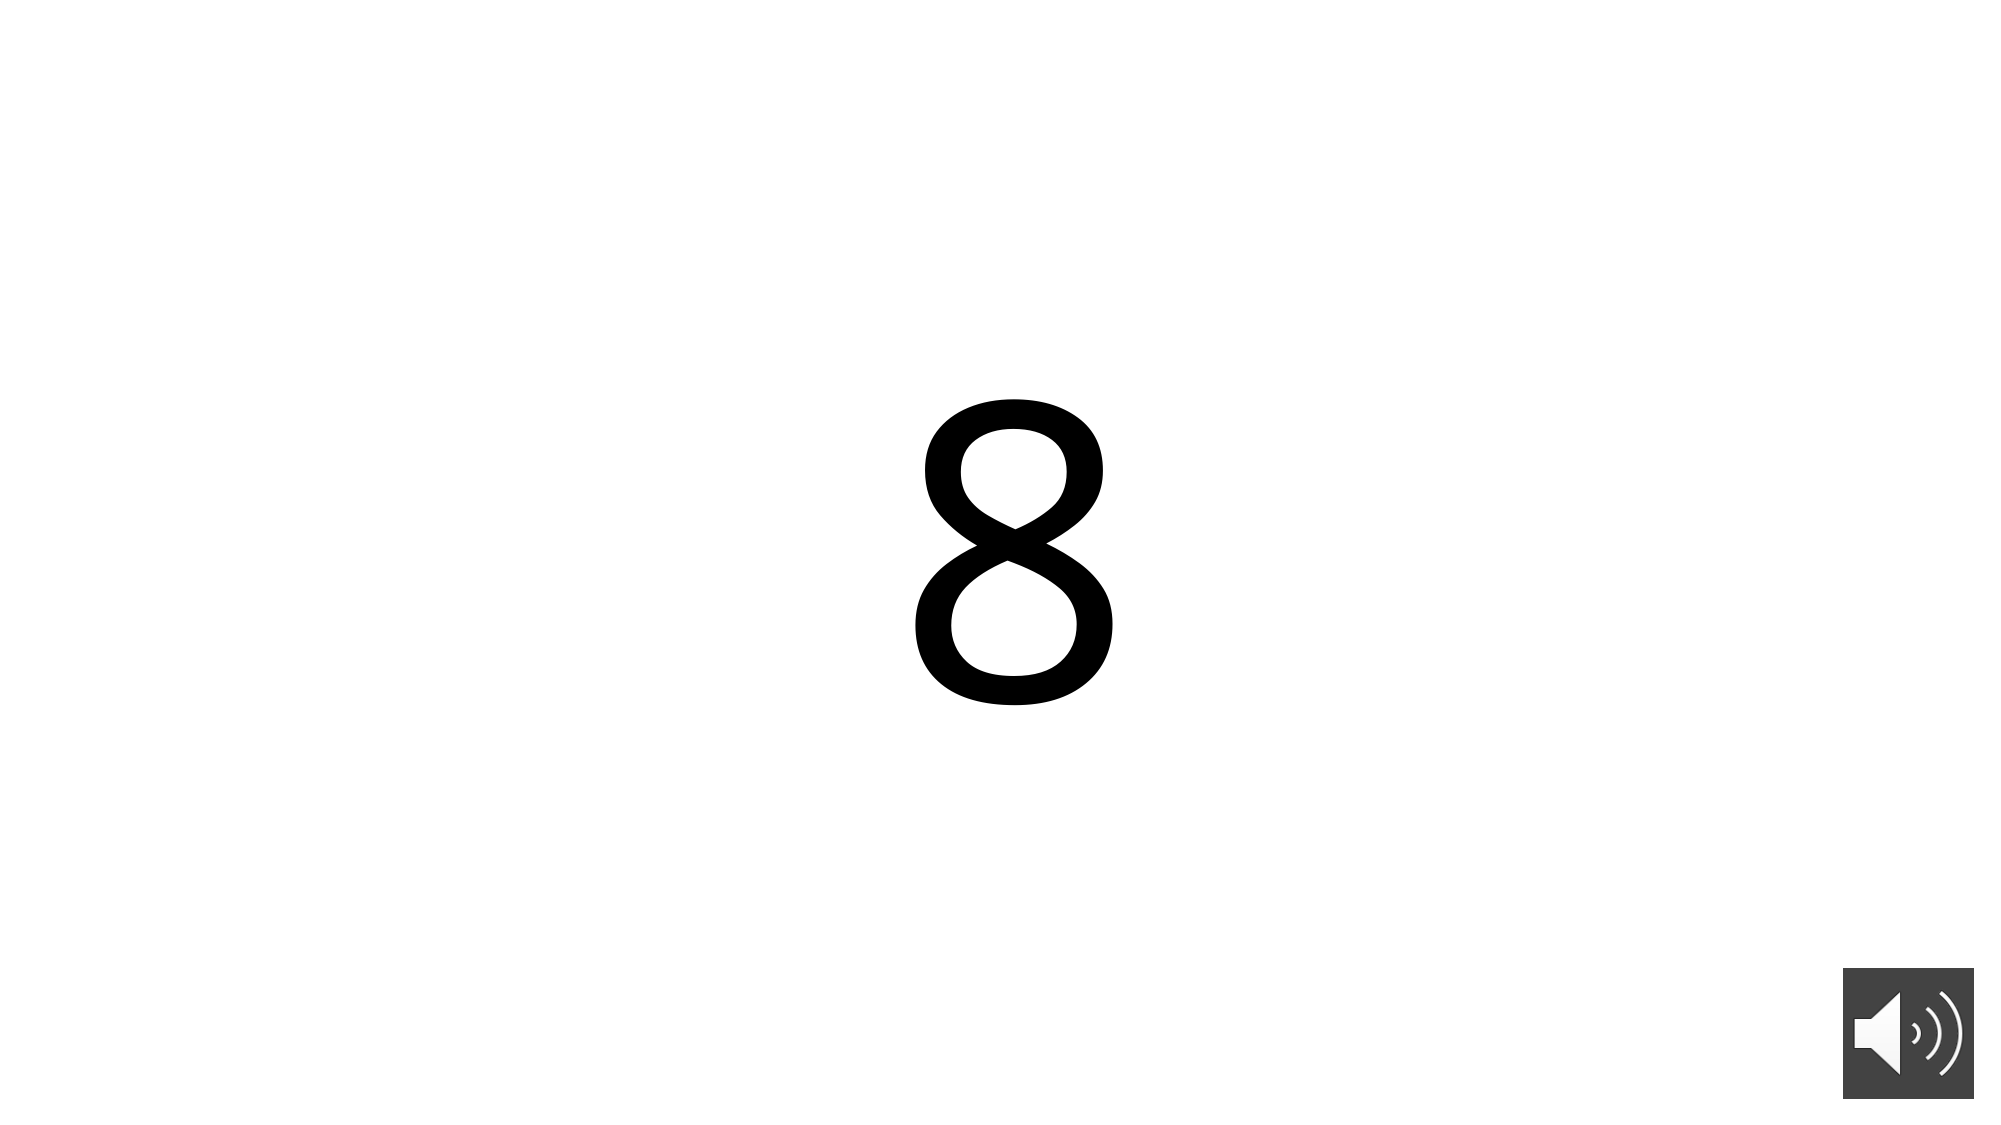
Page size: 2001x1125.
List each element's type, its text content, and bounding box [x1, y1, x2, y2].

picture [1841, 966, 1976, 1101]
title 8 [813, 325, 1216, 800]
